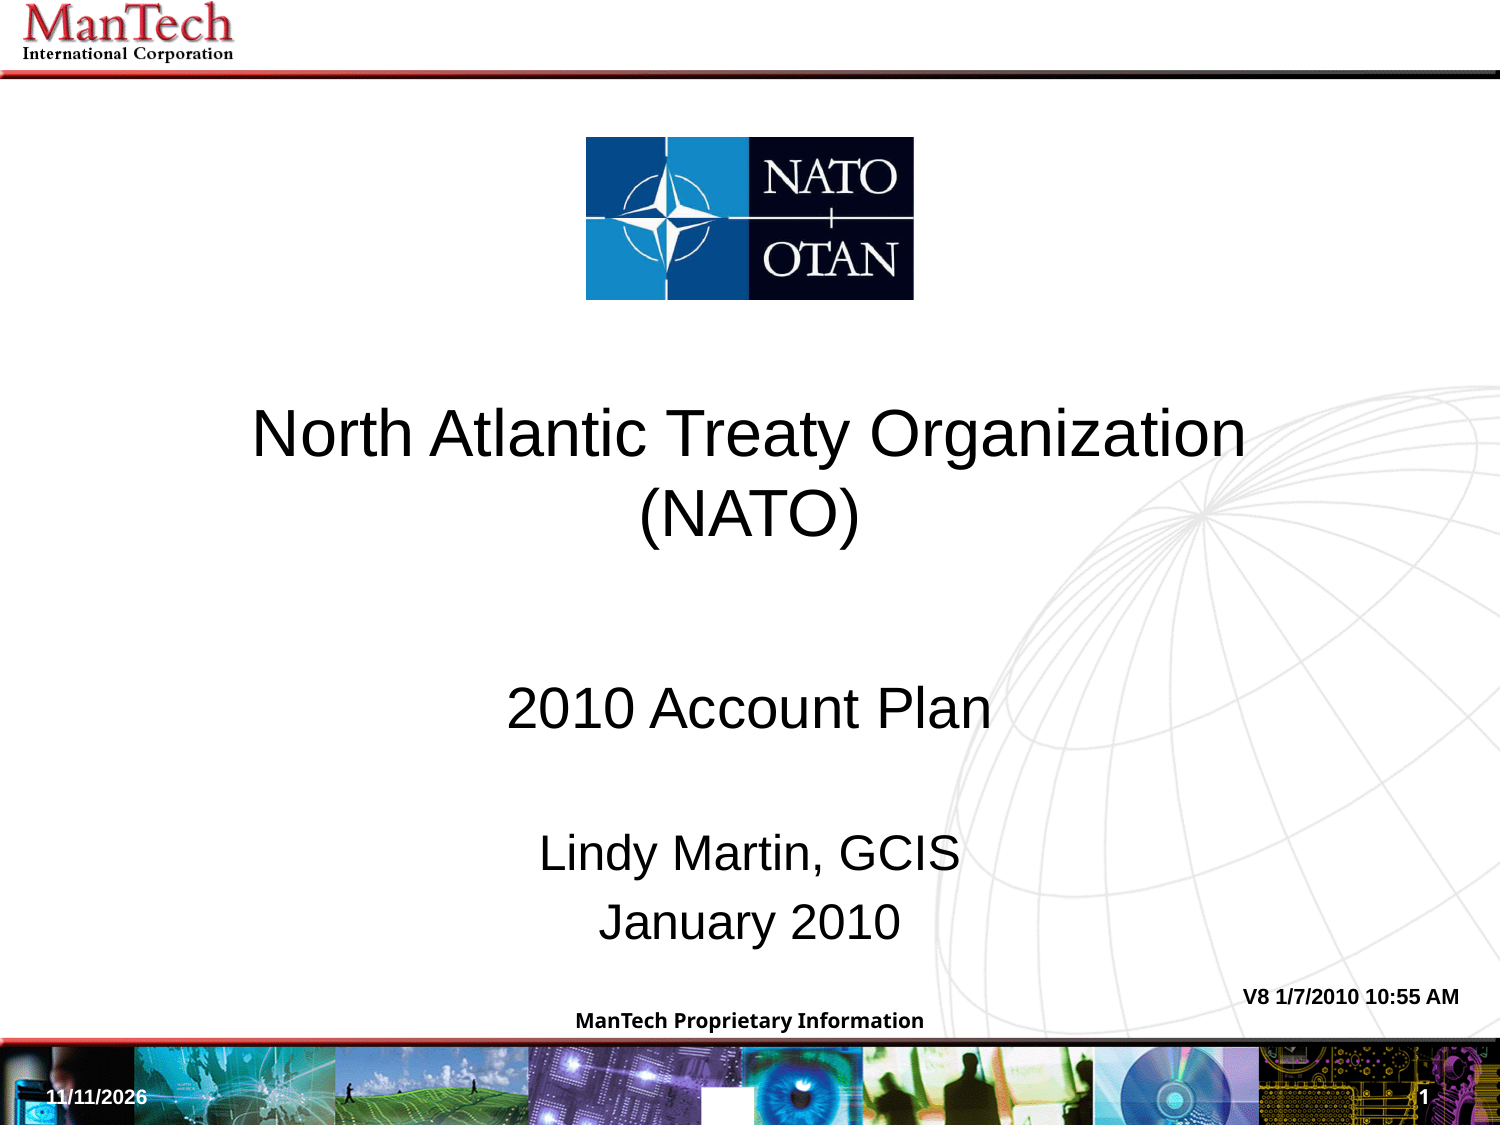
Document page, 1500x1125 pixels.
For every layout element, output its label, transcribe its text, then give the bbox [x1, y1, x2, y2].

title North Atlantic Treaty Organization (NATO) [112, 349, 1388, 591]
text_box 1 [566, 1085, 934, 1125]
subtitle 2010 Account Plan Lindy Martin, GCIS January 2010 [224, 662, 1276, 928]
text_box V8 1/7/2010 10:55 AM [1228, 974, 1475, 1016]
text_box [701, 1087, 755, 1125]
picture [586, 137, 914, 301]
